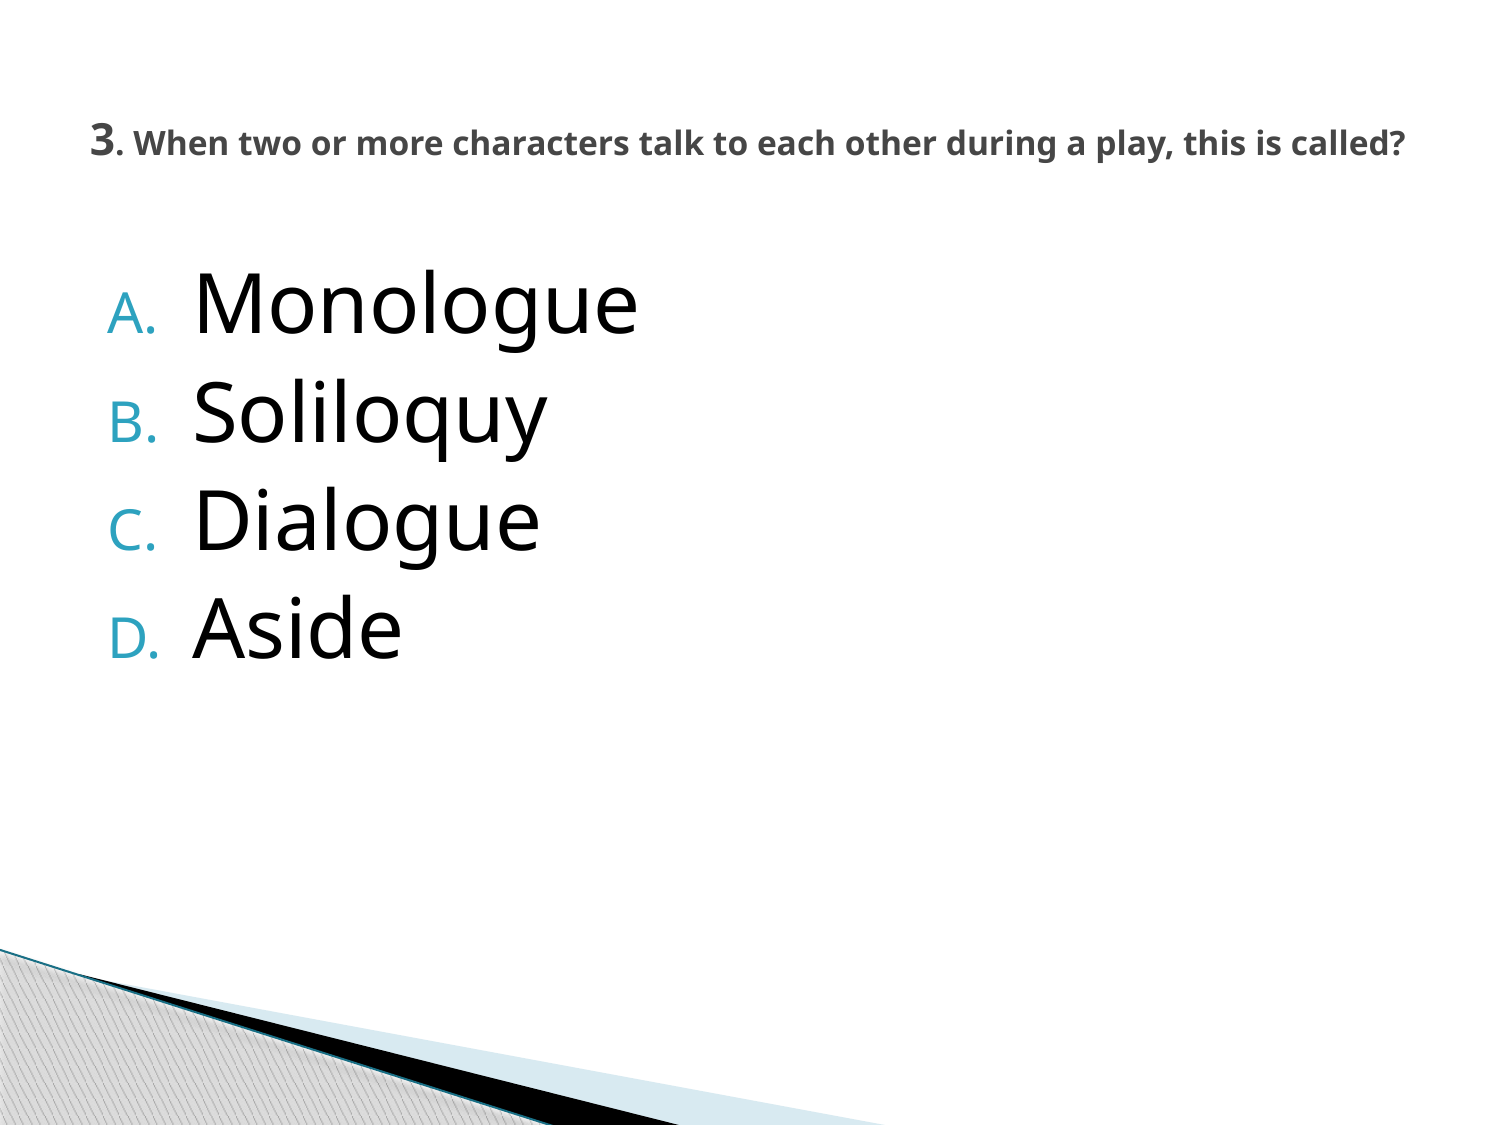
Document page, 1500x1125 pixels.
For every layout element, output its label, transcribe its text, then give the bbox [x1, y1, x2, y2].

list Monologue Soliloquy Dialogue Aside [75, 243, 1425, 986]
title 3. When two or more characters talk to each other during a play, this is called? [75, 37, 1425, 225]
